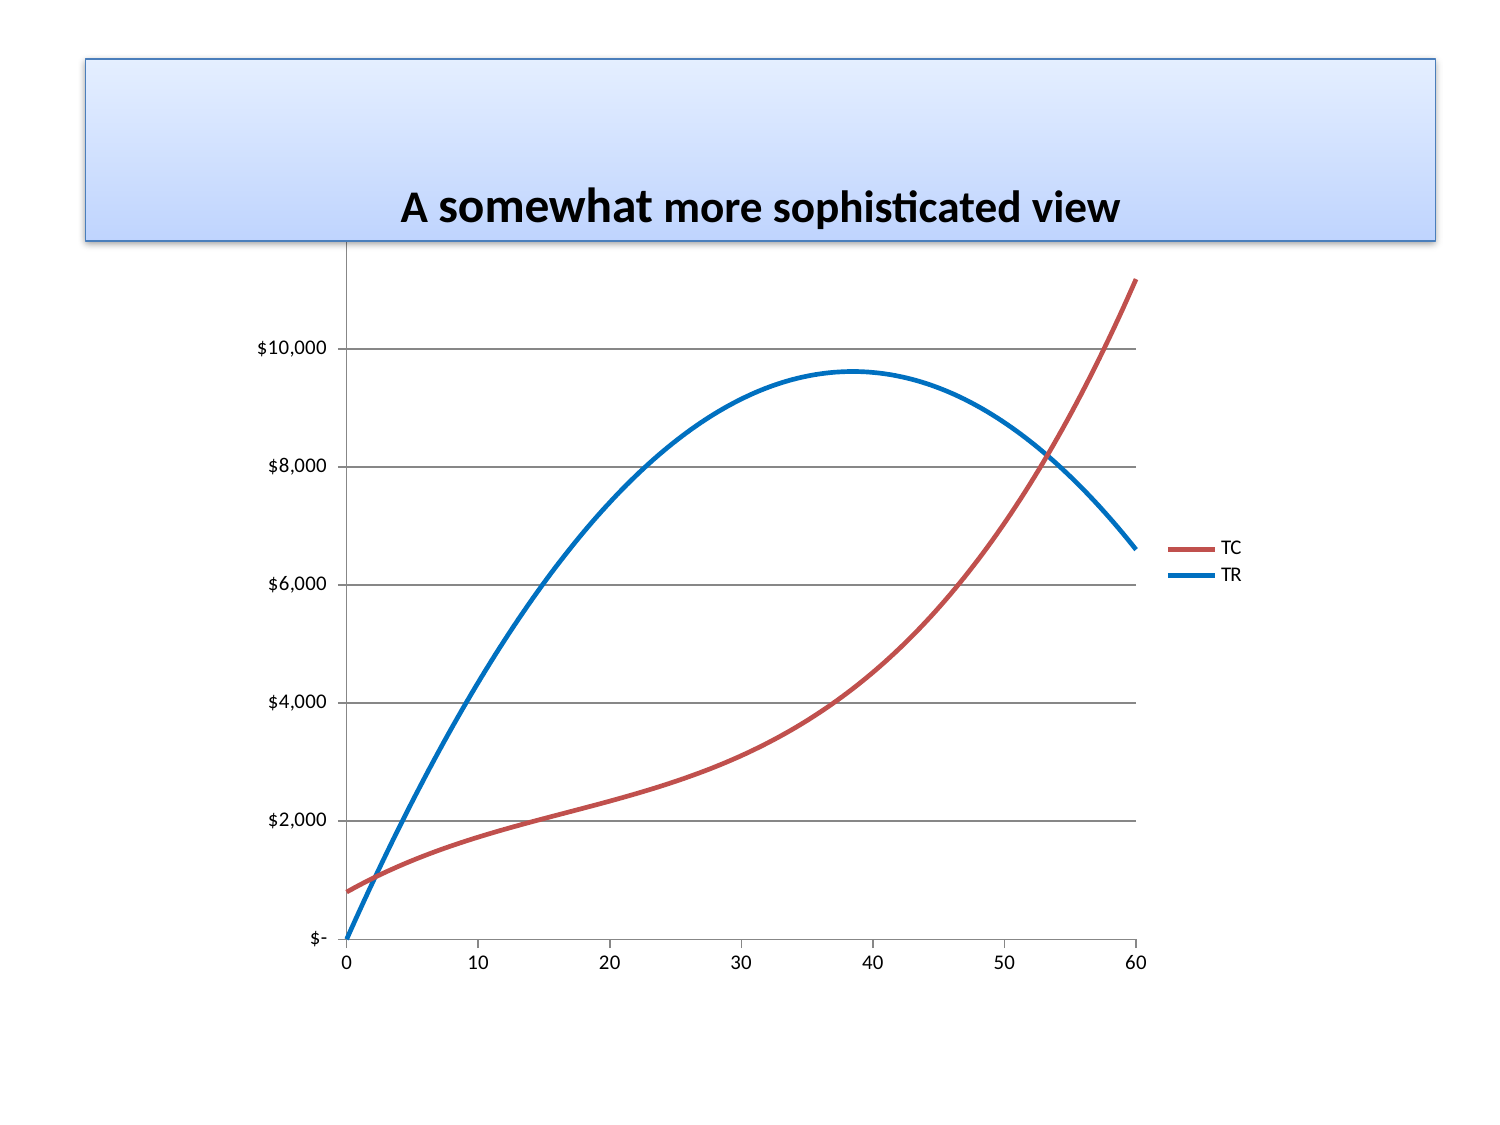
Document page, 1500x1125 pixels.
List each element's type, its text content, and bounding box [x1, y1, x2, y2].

text_box A somewhat more sophisticated view [85, 58, 1436, 242]
chart [238, 139, 1261, 986]
